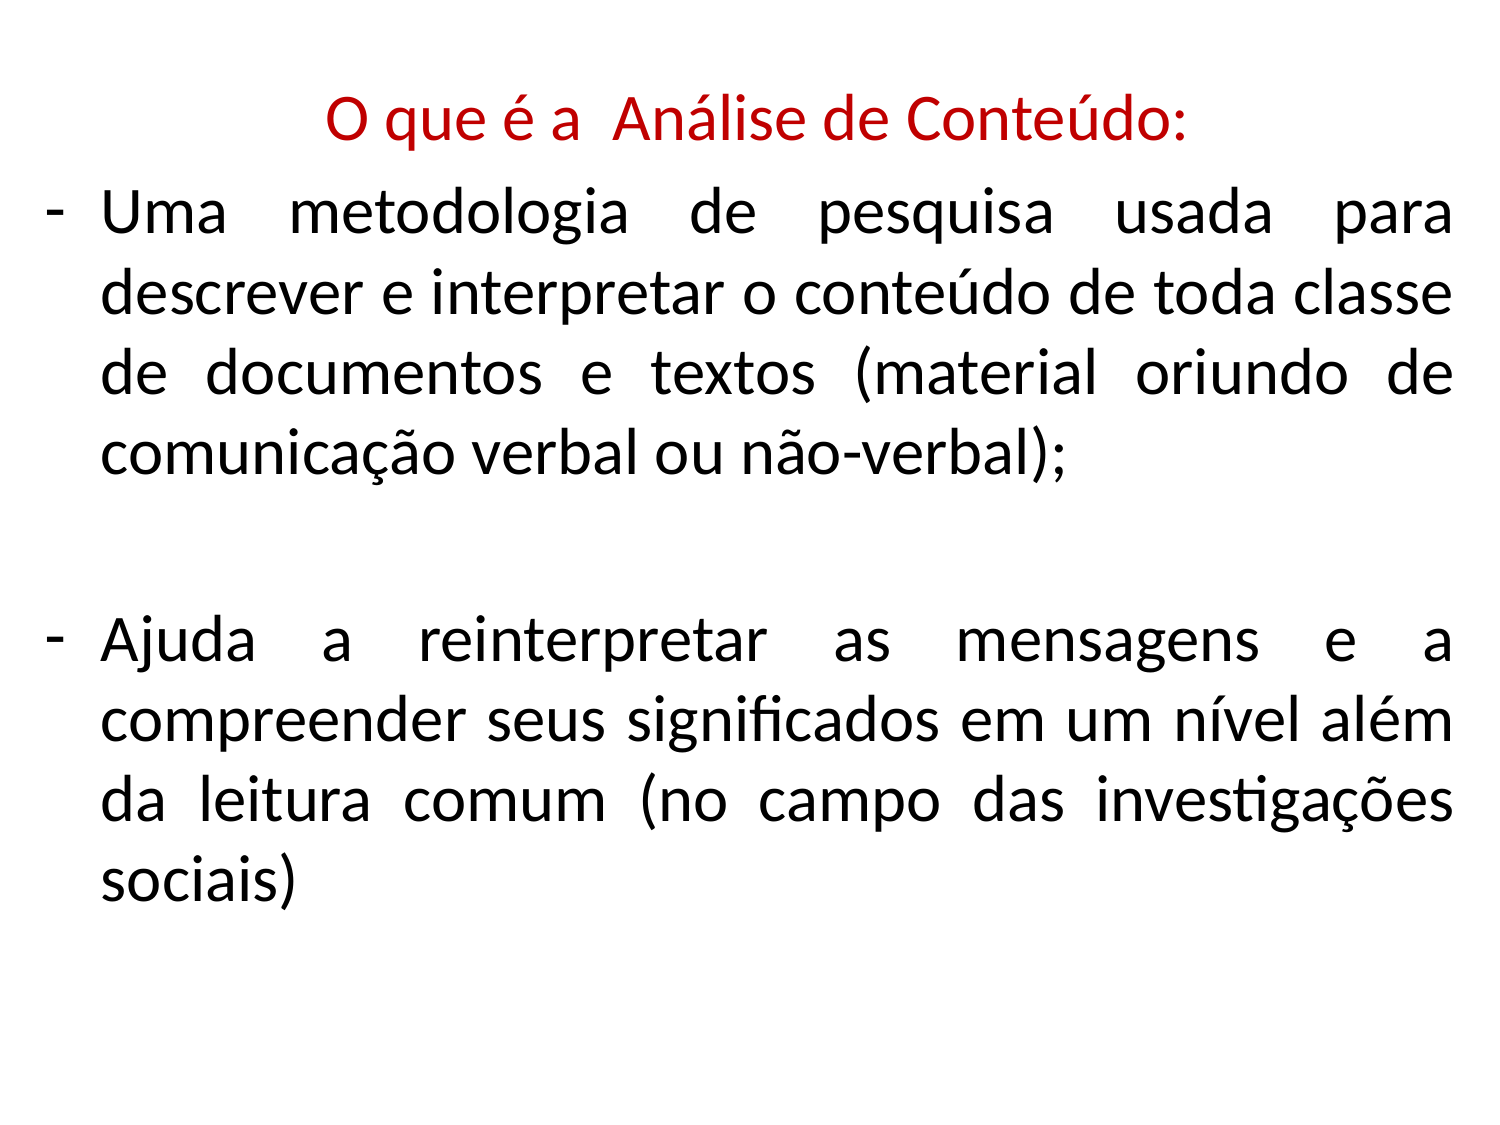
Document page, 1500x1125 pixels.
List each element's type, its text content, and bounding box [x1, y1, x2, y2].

list O que é a Análise de Conteúdo: Uma metodologia de pesquisa usada para descrever e interpretar o conteúdo de toda classe de documentos e textos (material oriundo de comunicação verbal ou não-verbal); Ajuda a reinterpretar as mensagens e a compreender seus significados em um nível além da leitura comum (no campo das investigações sociais) [29, 66, 1471, 1094]
